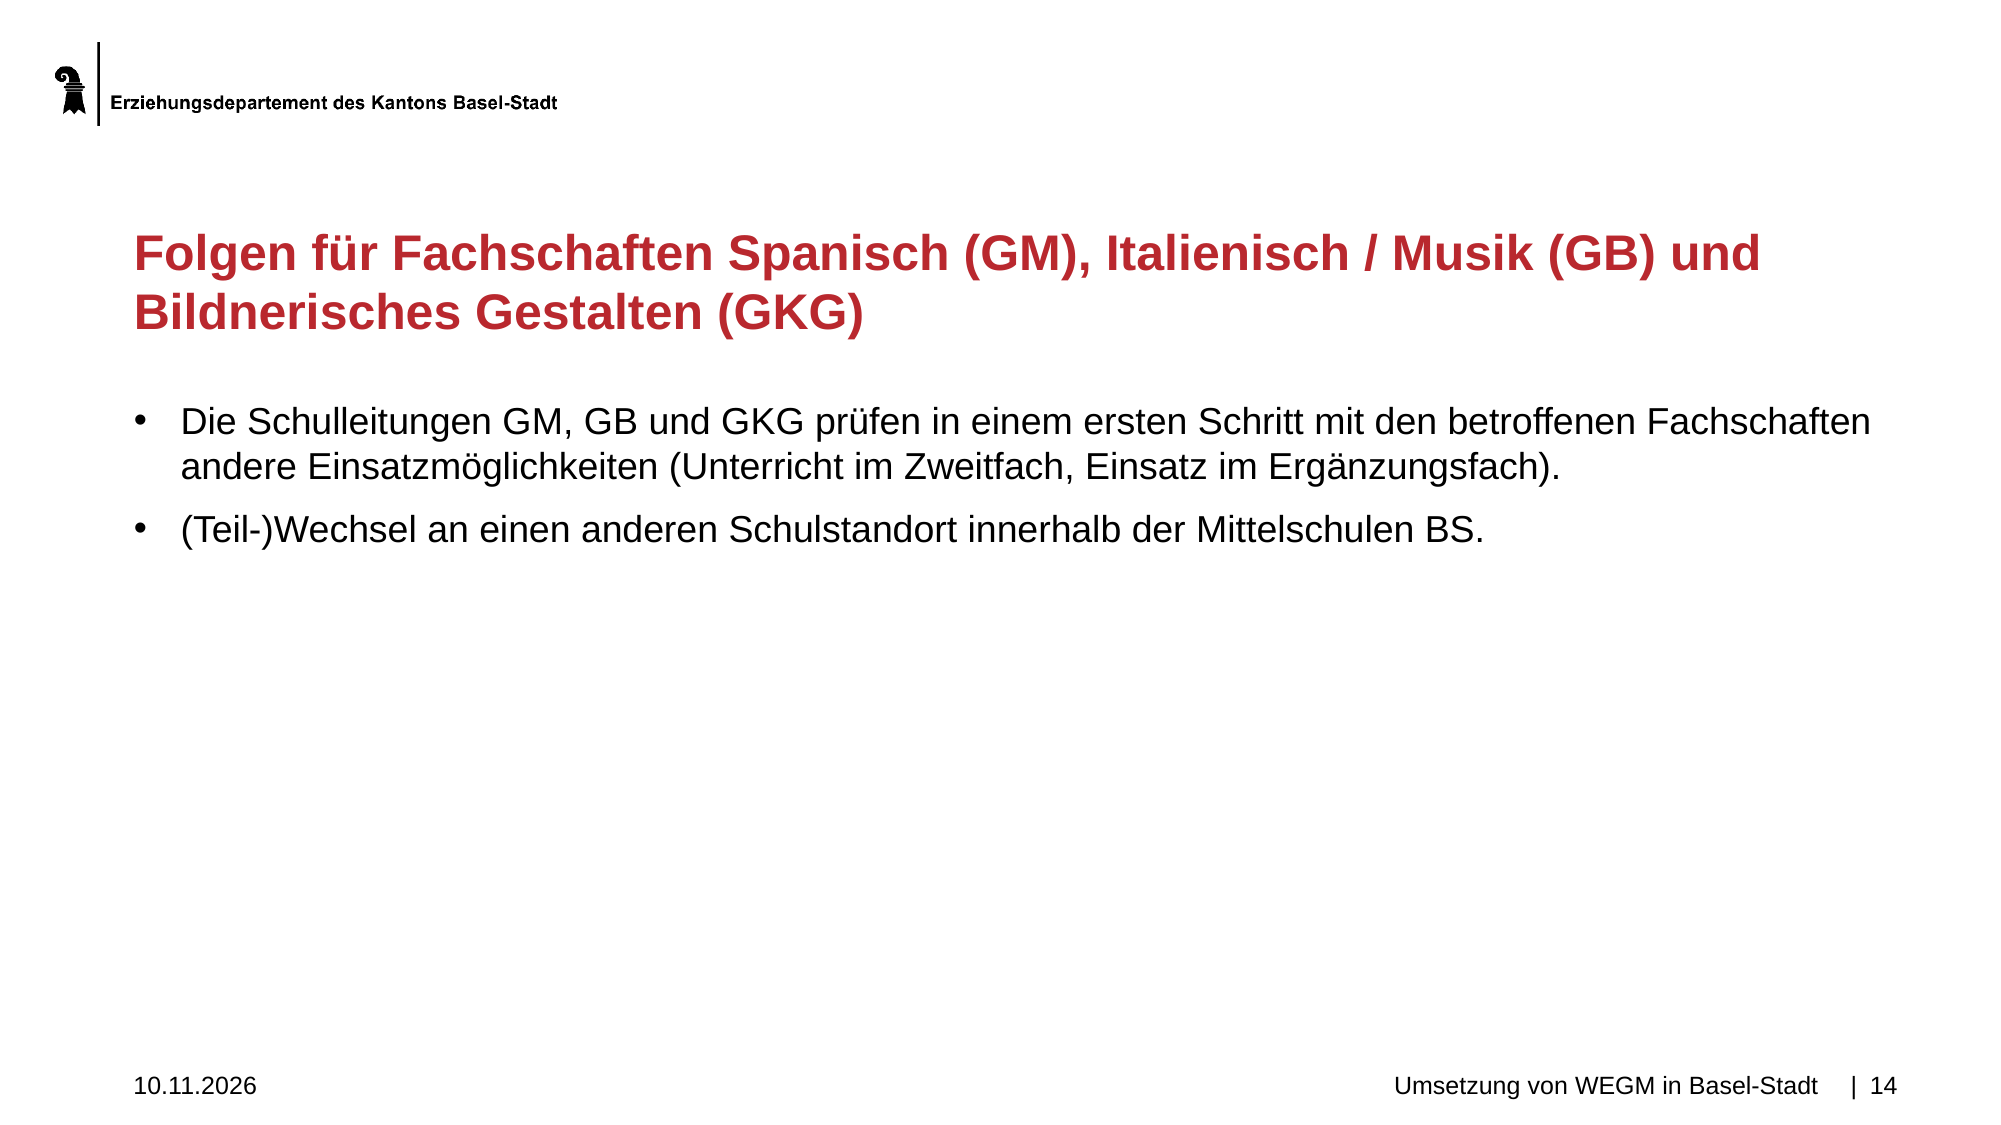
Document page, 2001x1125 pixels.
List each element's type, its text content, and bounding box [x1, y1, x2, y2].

picture [54, 42, 557, 126]
title Folgen für Fachschaften Spanisch (GM), Italienisch / Musik (GB) und Bildnerisches Gestalten (GKG) [133, 219, 1914, 362]
list Die Schulleitungen GM, GB und GKG prüfen in einem ersten Schritt mit den betroffenen Fachschaften andere Einsatzmöglichkeiten (Unterricht im Zweitfach, Einsatz im Ergänzungsfach). (Teil-)Wechsel an einen anderen Schulstandort innerhalb der Mittelschulen BS. [133, 396, 1914, 1018]
slide_number | 14 [1850, 1064, 2000, 1125]
footer Umsetzung von WEGM in Basel-Stadt [598, 1064, 1820, 1125]
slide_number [133, 1064, 567, 1125]
